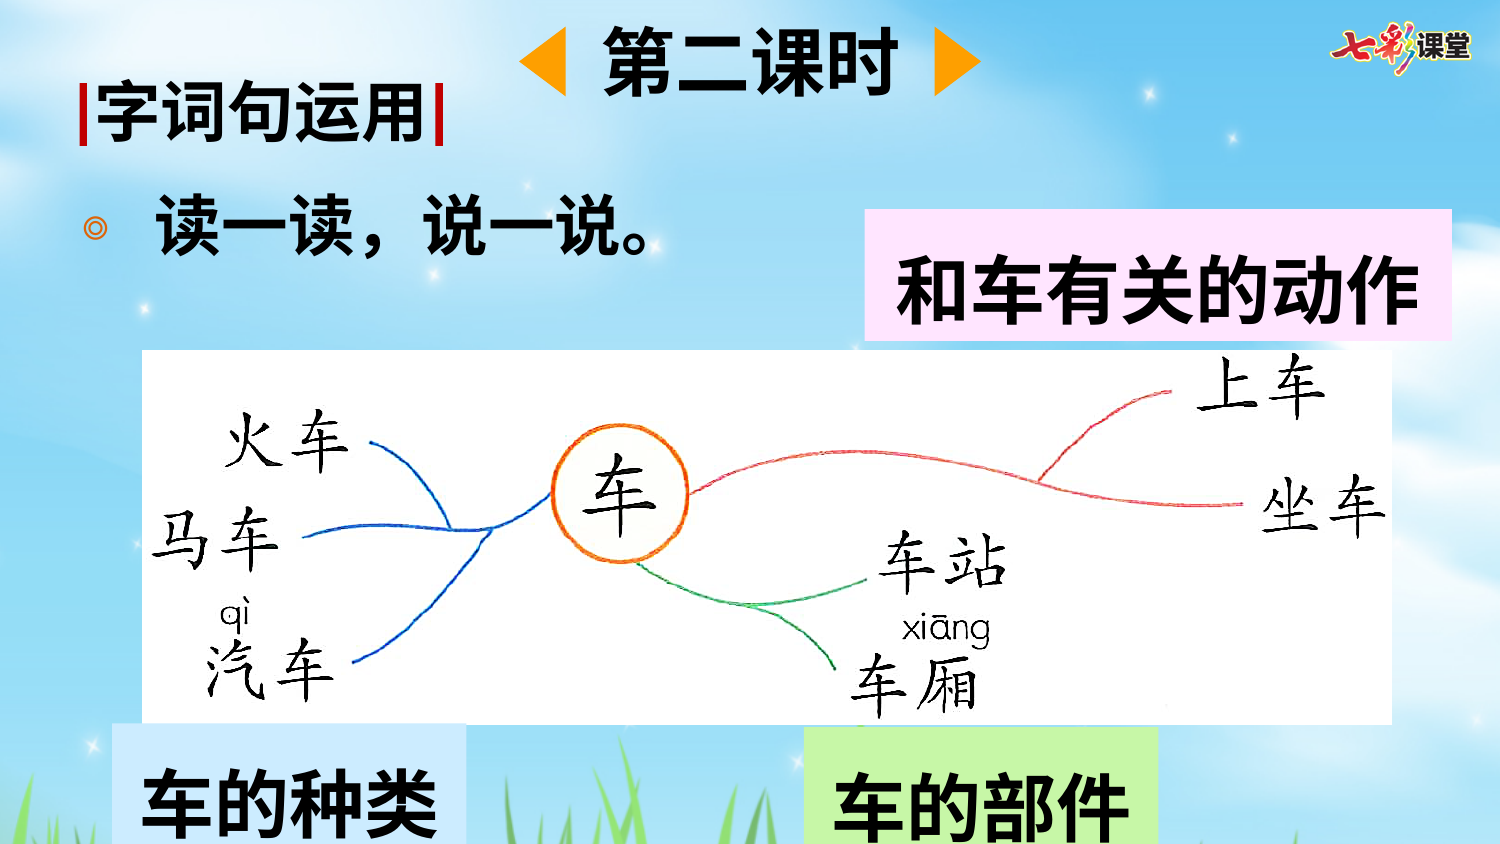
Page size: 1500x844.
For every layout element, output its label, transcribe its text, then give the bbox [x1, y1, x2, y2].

text_box 读一读，说一说。 [64, 176, 817, 272]
picture [0, 0, 1500, 844]
text_box 和车有关的动作 [864, 209, 1452, 341]
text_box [519, 8, 982, 115]
text_box 车的种类 [112, 723, 467, 844]
text_box 车的部件 [803, 727, 1159, 844]
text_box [79, 62, 455, 158]
